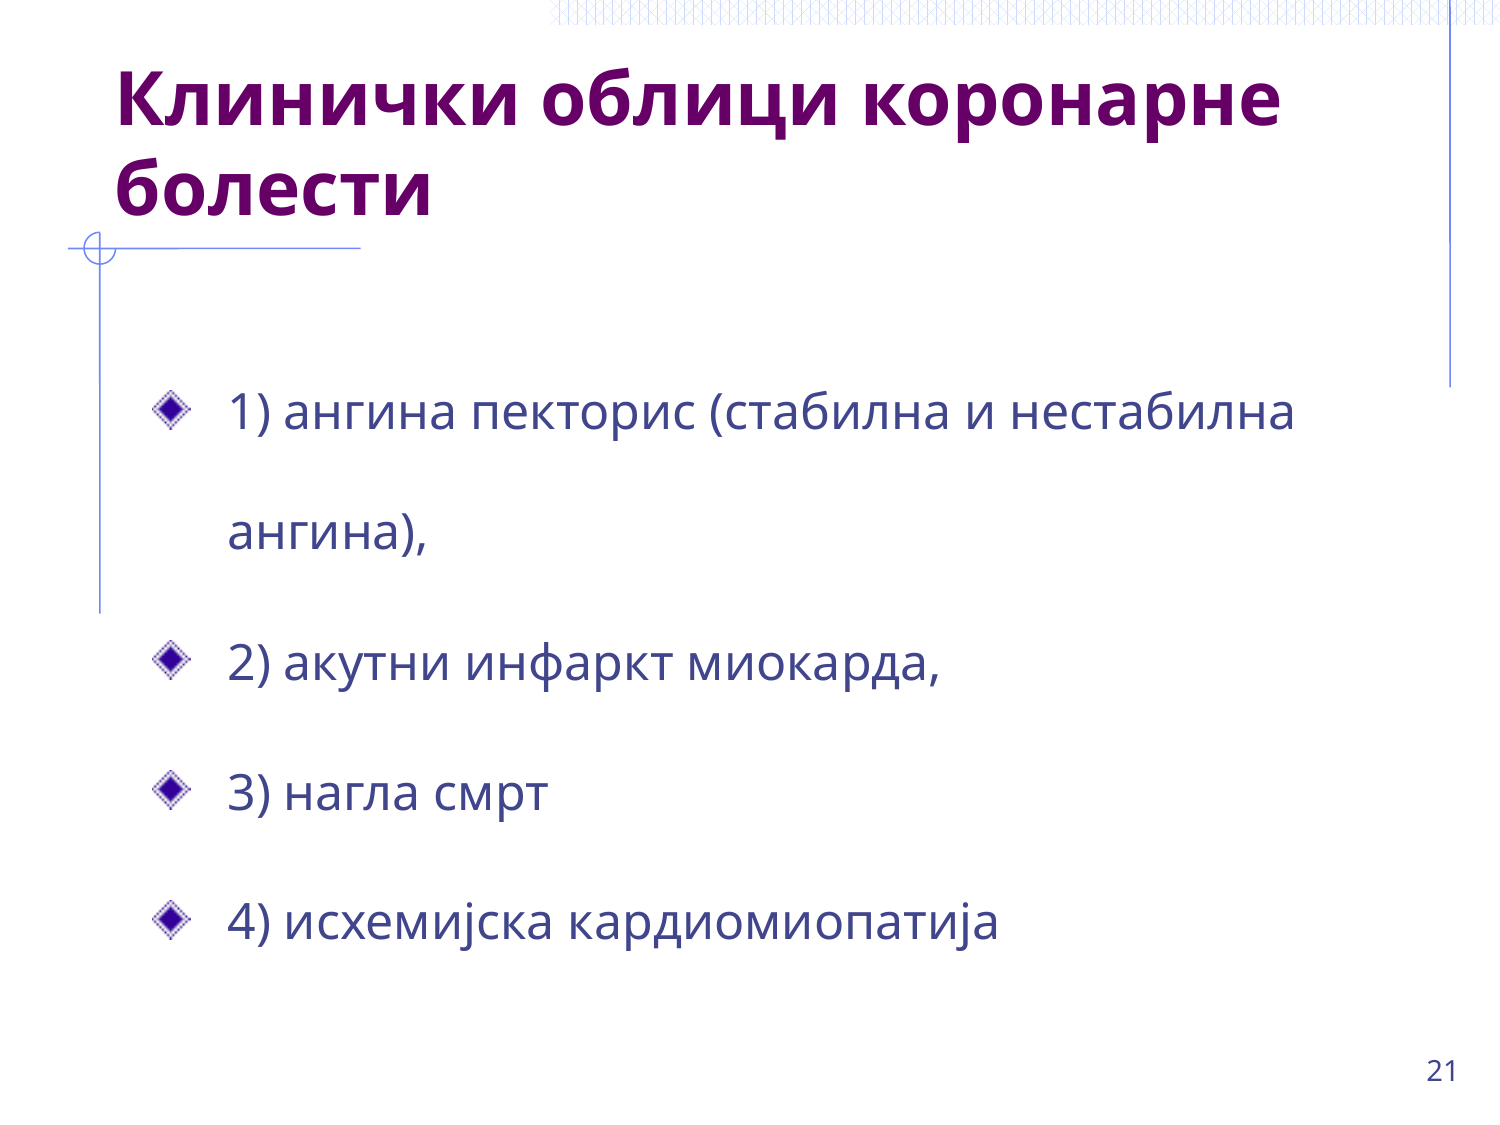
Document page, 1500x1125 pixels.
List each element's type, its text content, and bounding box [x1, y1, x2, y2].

list 1) ангина пекторис (стабилна и нестабилна ангина), 2) акутни инфаркт миокарда, 3) нагла смрт 4) исхемијска кардиомиопатија [137, 312, 1413, 988]
picture [152, 390, 191, 430]
picture [152, 640, 191, 680]
picture [152, 900, 191, 940]
title Клинички облици коронарне болести [99, 49, 1376, 238]
slide_number 21 [1162, 1025, 1475, 1100]
picture [152, 770, 191, 810]
